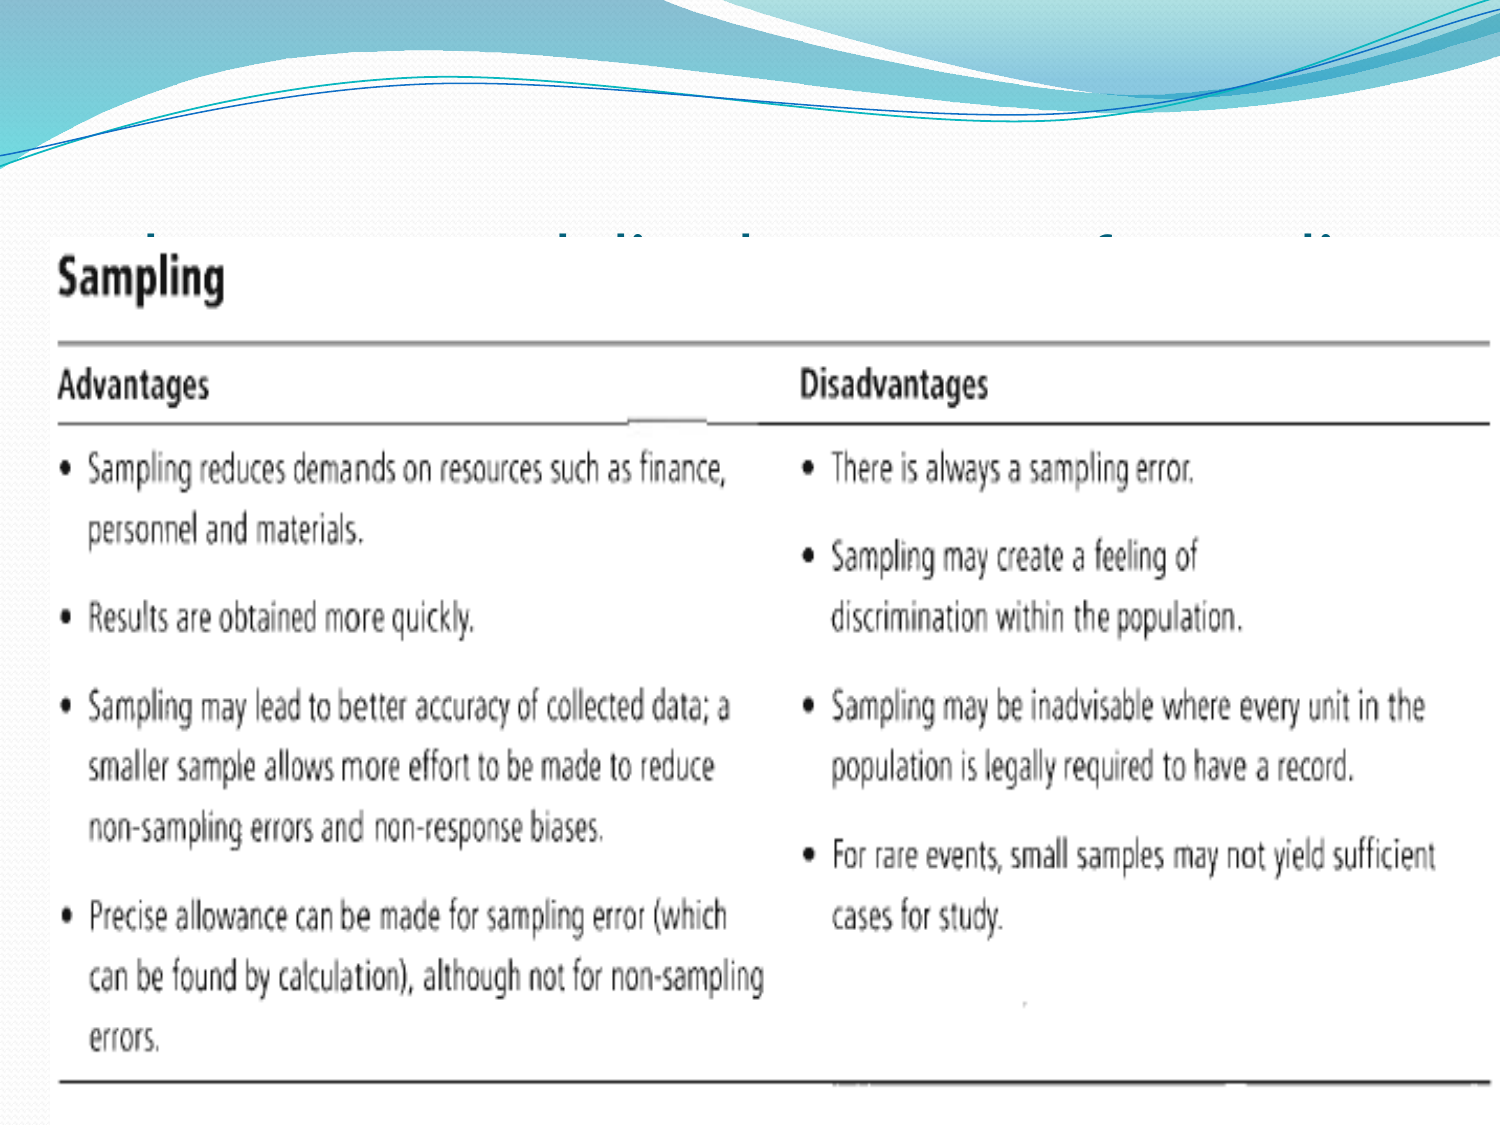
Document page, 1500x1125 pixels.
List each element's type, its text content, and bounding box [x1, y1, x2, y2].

title Advantages and disadvantages of sampling [75, 115, 1425, 237]
picture [49, 237, 1500, 1125]
